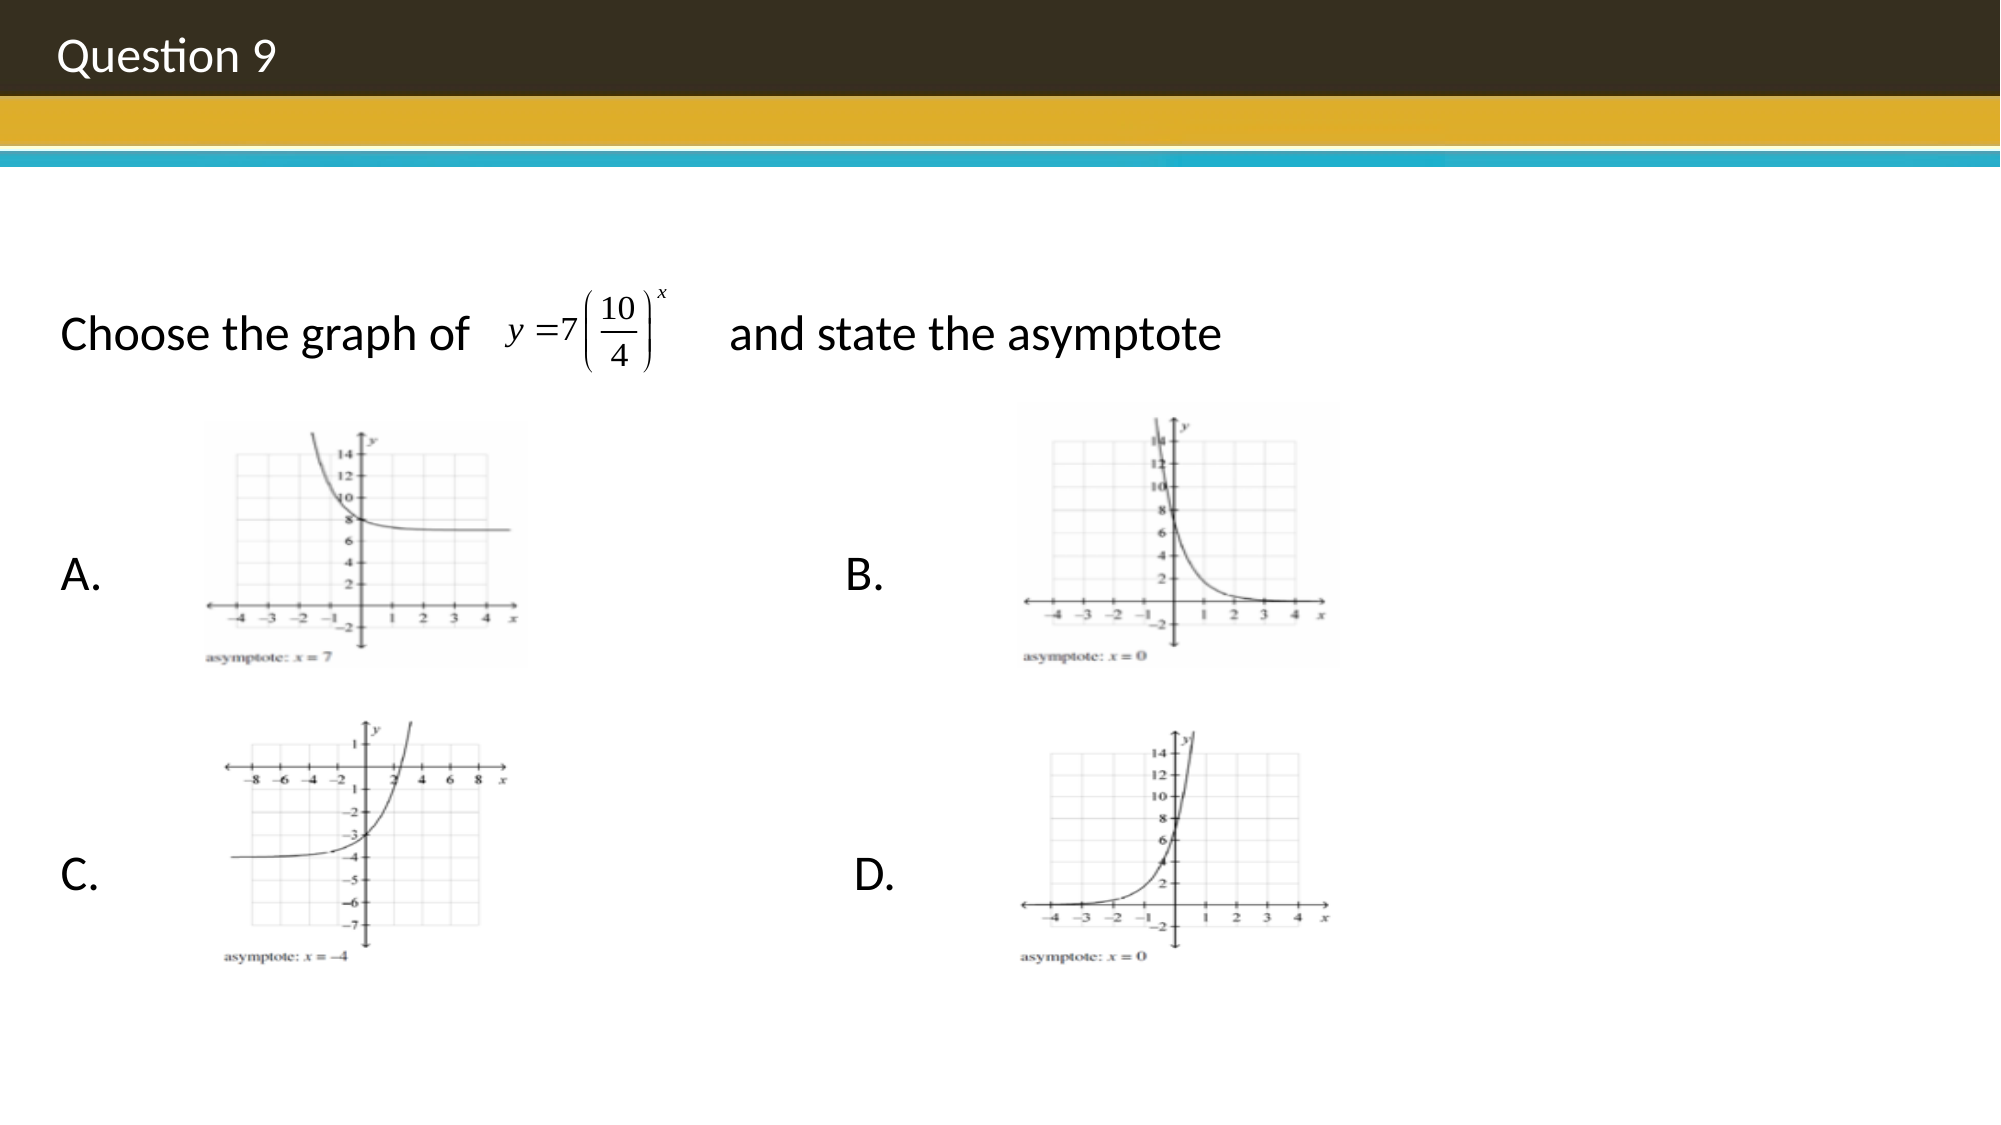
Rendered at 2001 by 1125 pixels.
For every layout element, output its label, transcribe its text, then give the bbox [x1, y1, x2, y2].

picture [499, 276, 675, 380]
text_box Choose the graph of and state the asymptote A. B. C. D. [45, 233, 1782, 1125]
picture [1017, 402, 1340, 668]
picture [204, 421, 528, 668]
text_box Question 9 [41, 14, 293, 90]
picture [0, 0, 2000, 167]
picture [214, 710, 518, 971]
picture [1017, 720, 1340, 970]
